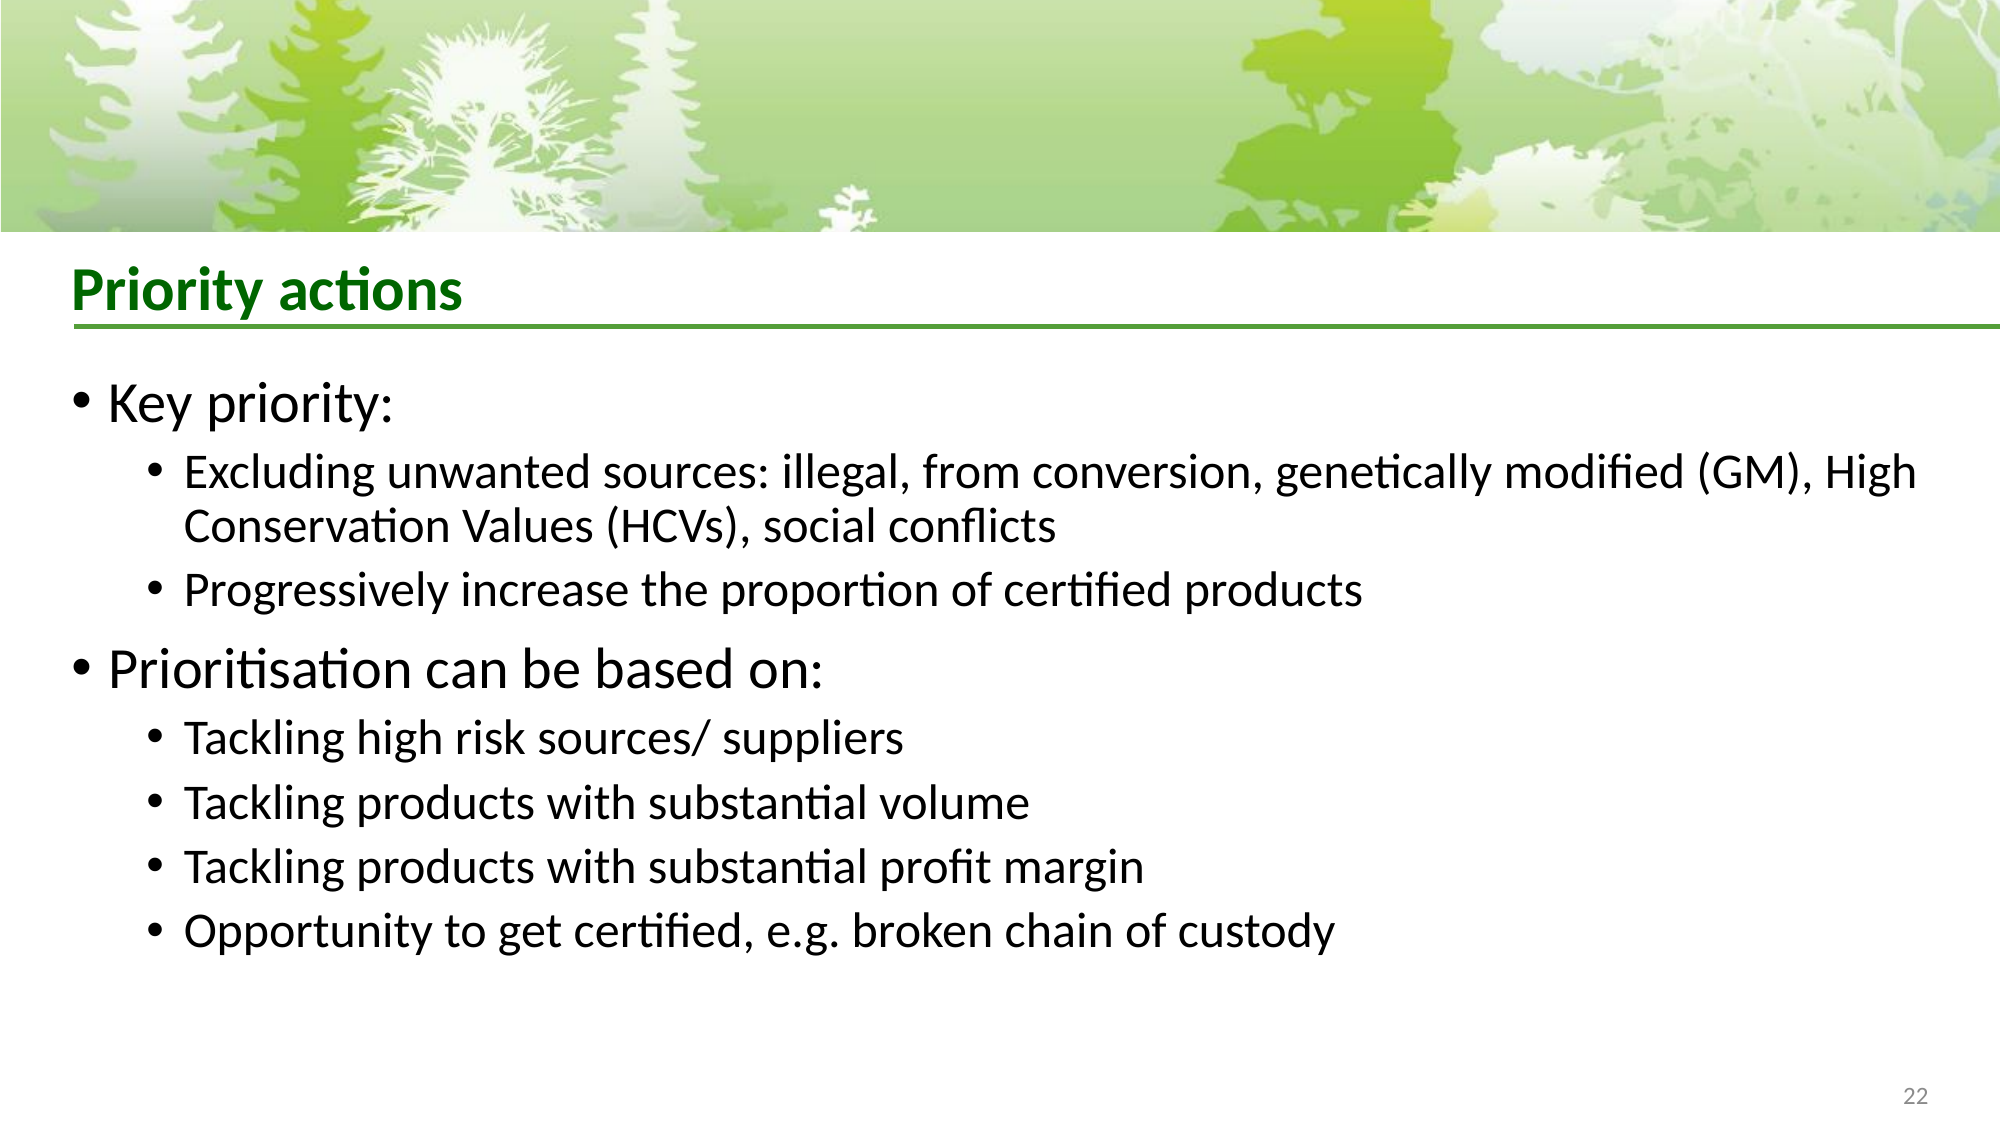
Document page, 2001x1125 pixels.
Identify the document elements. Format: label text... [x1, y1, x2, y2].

slide_number 22 [1493, 1065, 1944, 1125]
list Key priority: Excluding unwanted sources: illegal, from conversion, genetically modified (GM), High Conservation Values (HCVs), social conflicts Progressively increase the proportion of certified products Prioritisation can be based on: Tackling high risk sources/ suppliers Tackling products with substantial volume Tackling products with substantial profit margin Opportunity to get certified, e.g. broken chain of custody [56, 364, 1944, 970]
picture [0, 0, 2000, 232]
title Priority actions [56, 181, 1782, 364]
